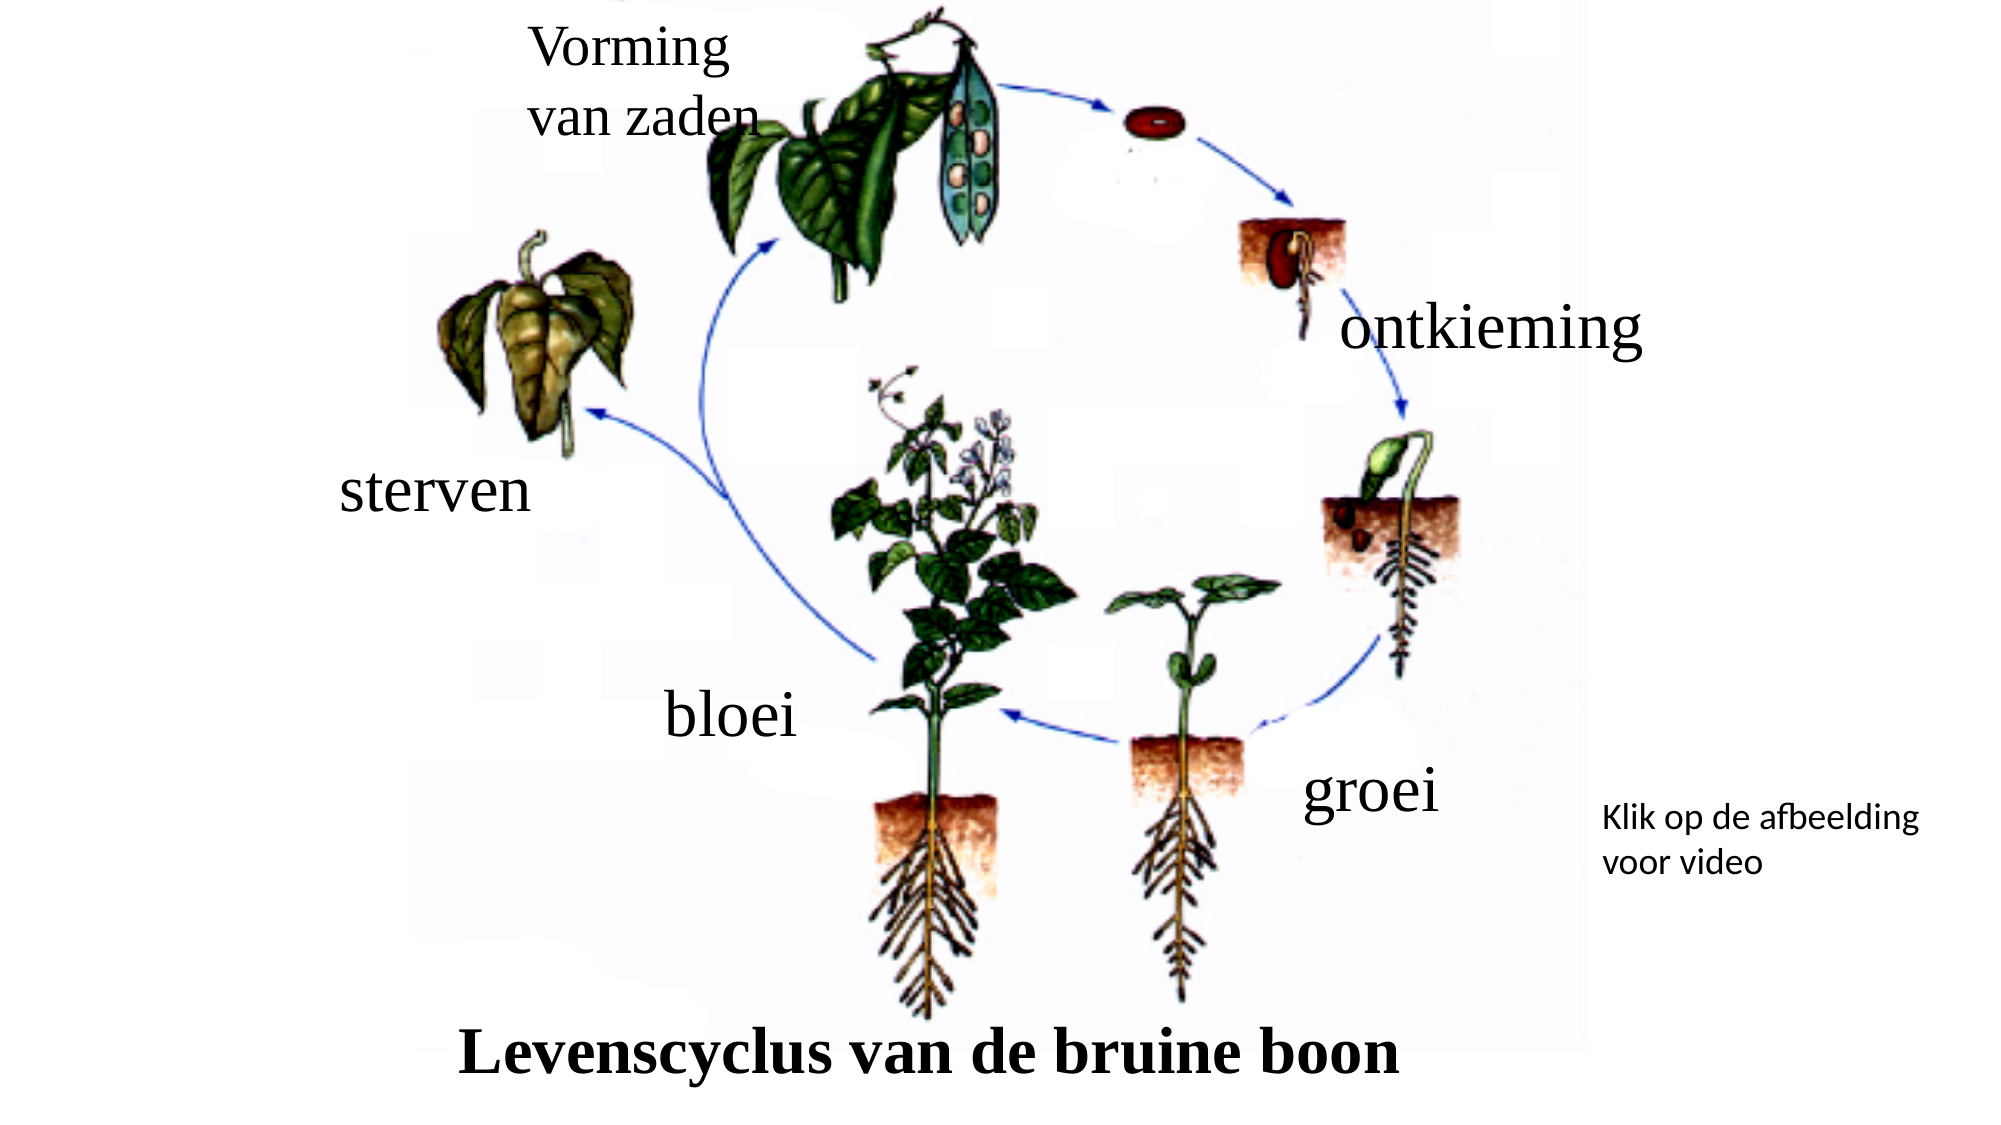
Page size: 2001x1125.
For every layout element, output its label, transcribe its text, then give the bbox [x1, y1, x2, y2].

text_box Levenscyclus van de bruine boon [443, 1053, 1557, 1095]
text_box Klik op de afbeelding voor video [1588, 784, 1963, 890]
picture [412, 0, 1588, 1053]
text_box sterven [324, 437, 412, 533]
text_box ontkieming [1588, 274, 1663, 370]
